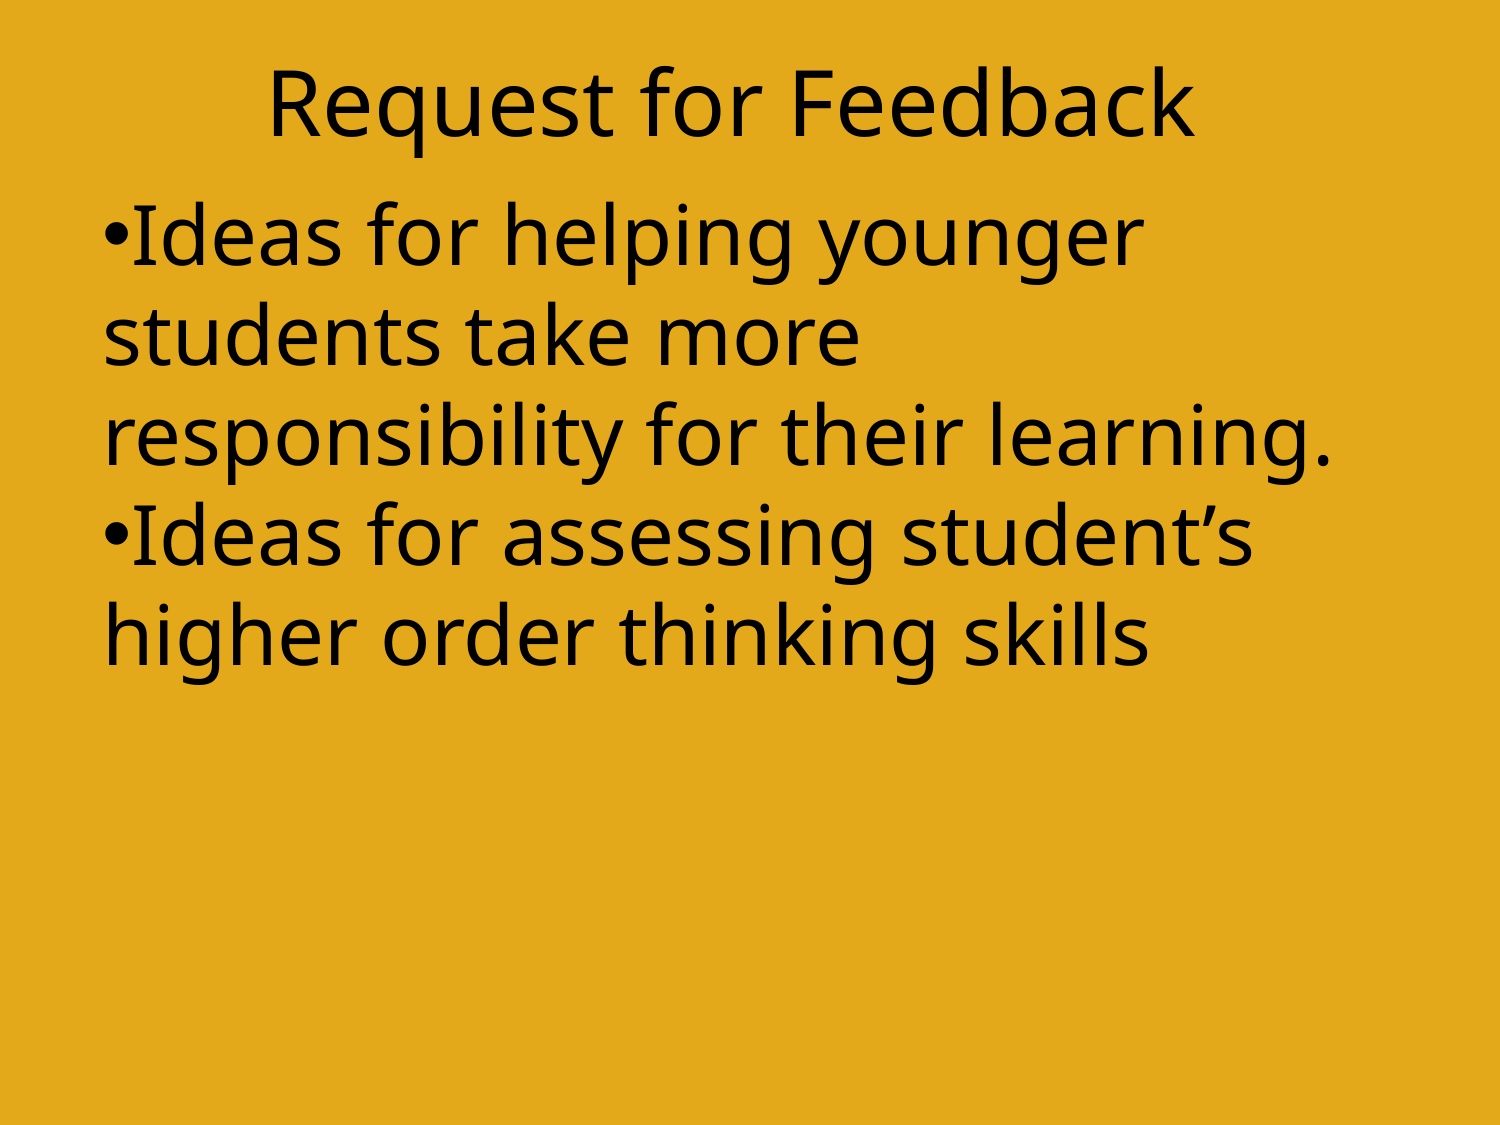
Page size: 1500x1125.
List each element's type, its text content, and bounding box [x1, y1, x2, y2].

text_box Ideas for helping younger students take more responsibility for their learning. Ideas for assessing student’s higher order thinking skills [87, 174, 1413, 690]
text_box Request for Feedback [49, 37, 1413, 163]
